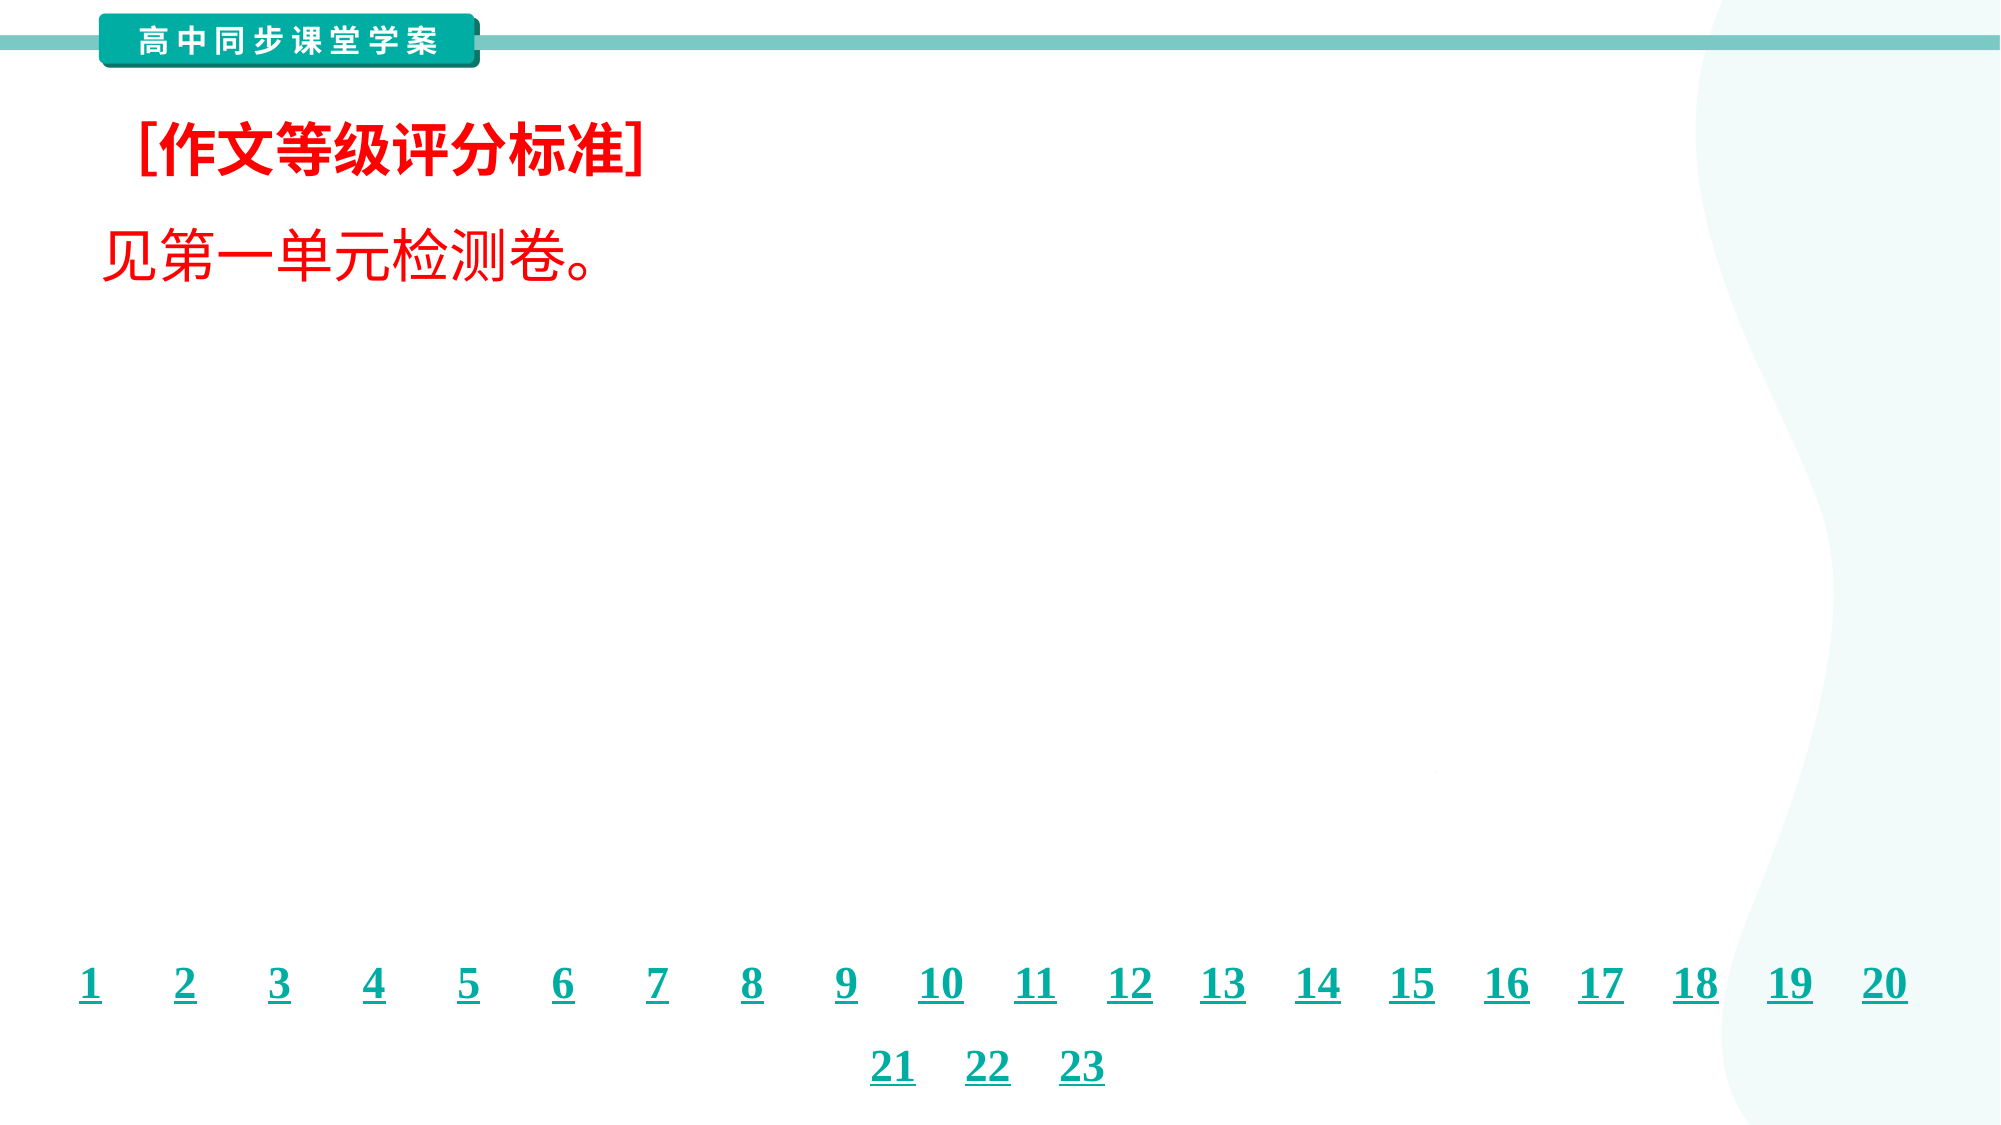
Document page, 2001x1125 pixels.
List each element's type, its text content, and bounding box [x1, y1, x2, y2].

text_box ［作文等级评分标准］ 见第一单元检测卷。 [100, 76, 1899, 290]
picture [0, 0, 2000, 1125]
